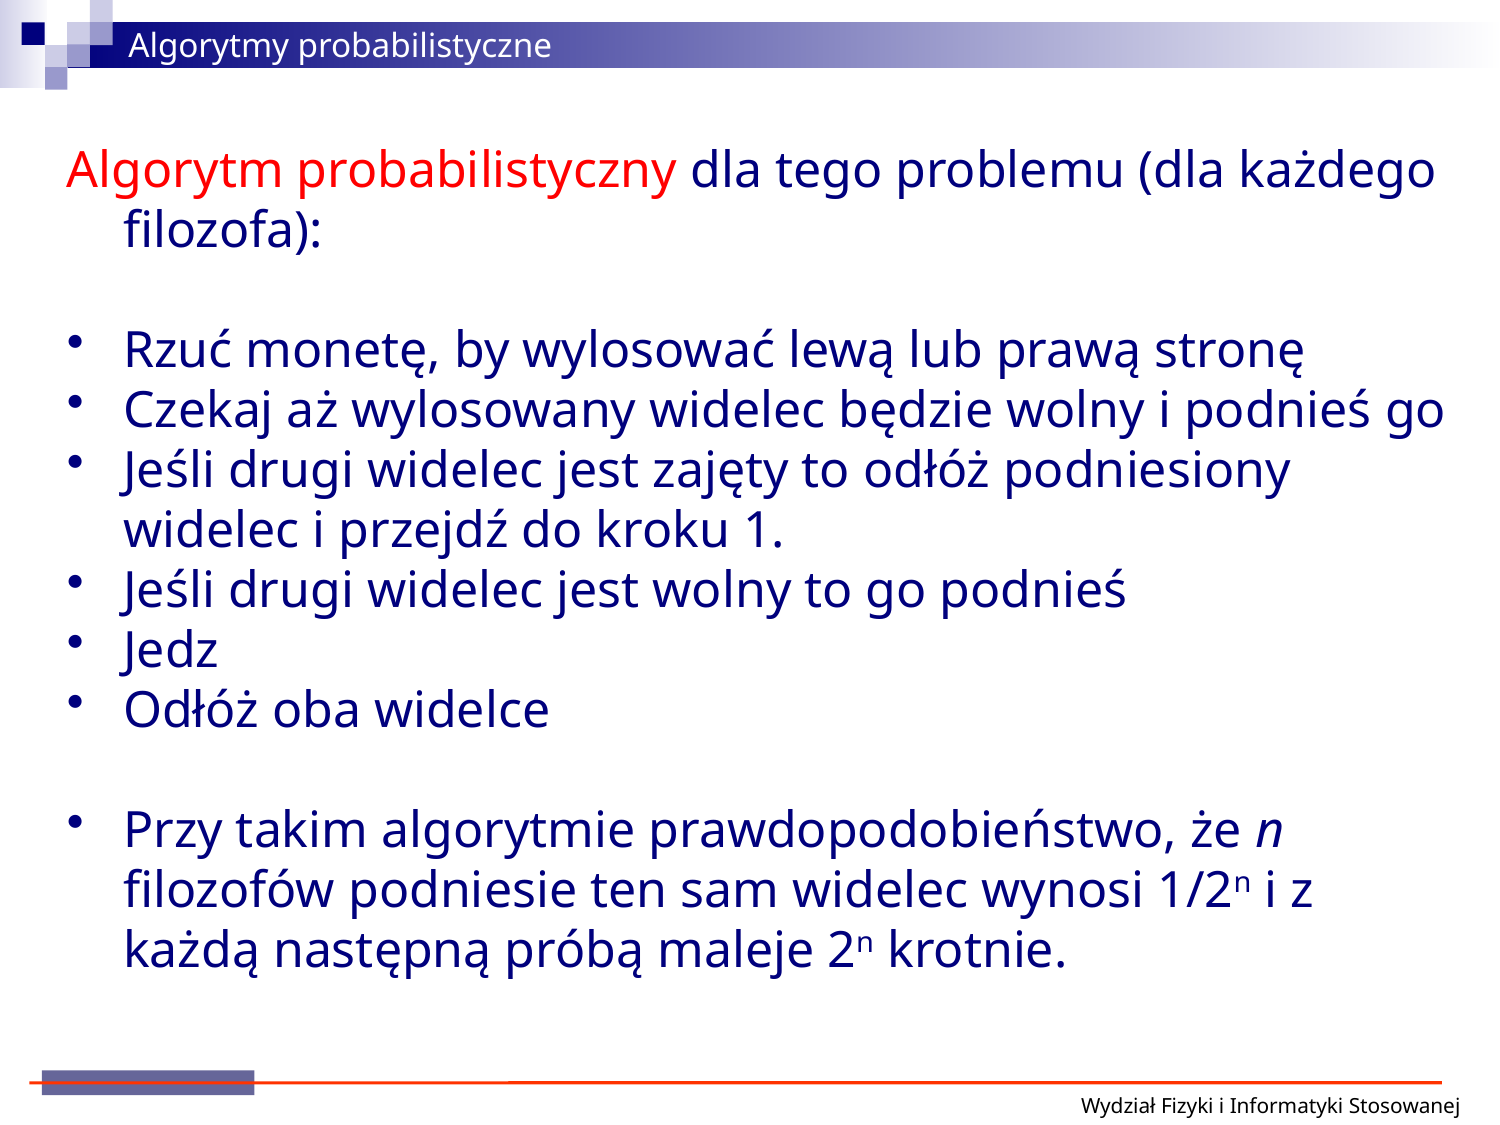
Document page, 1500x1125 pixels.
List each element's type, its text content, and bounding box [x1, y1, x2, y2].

text_box Algorytmy probabilistyczne [113, 16, 749, 71]
text_box Wydział Fizyki i Informatyki Stosowanej [1066, 1084, 1476, 1125]
text_box Algorytm probabilistyczny dla tego problemu (dla każdego filozofa): Rzuć monetę, by wylosować lewą lub prawą stronę Czekaj aż wylosowany widelec będzie wolny i podnieś go Jeśli drugi widelec jest zajęty to odłóż podniesiony widelec i przejdź do kroku 1. Jeśli drugi widelec jest wolny to go podnieś Jedz Odłóż oba widelce Przy takim algorytmie prawdopodobieństwo, że n filozofów podniesie ten sam widelec wynosi 1/2n i z każdą następną próbą maleje 2n krotnie. [52, 129, 1470, 985]
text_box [29, 1070, 1443, 1096]
